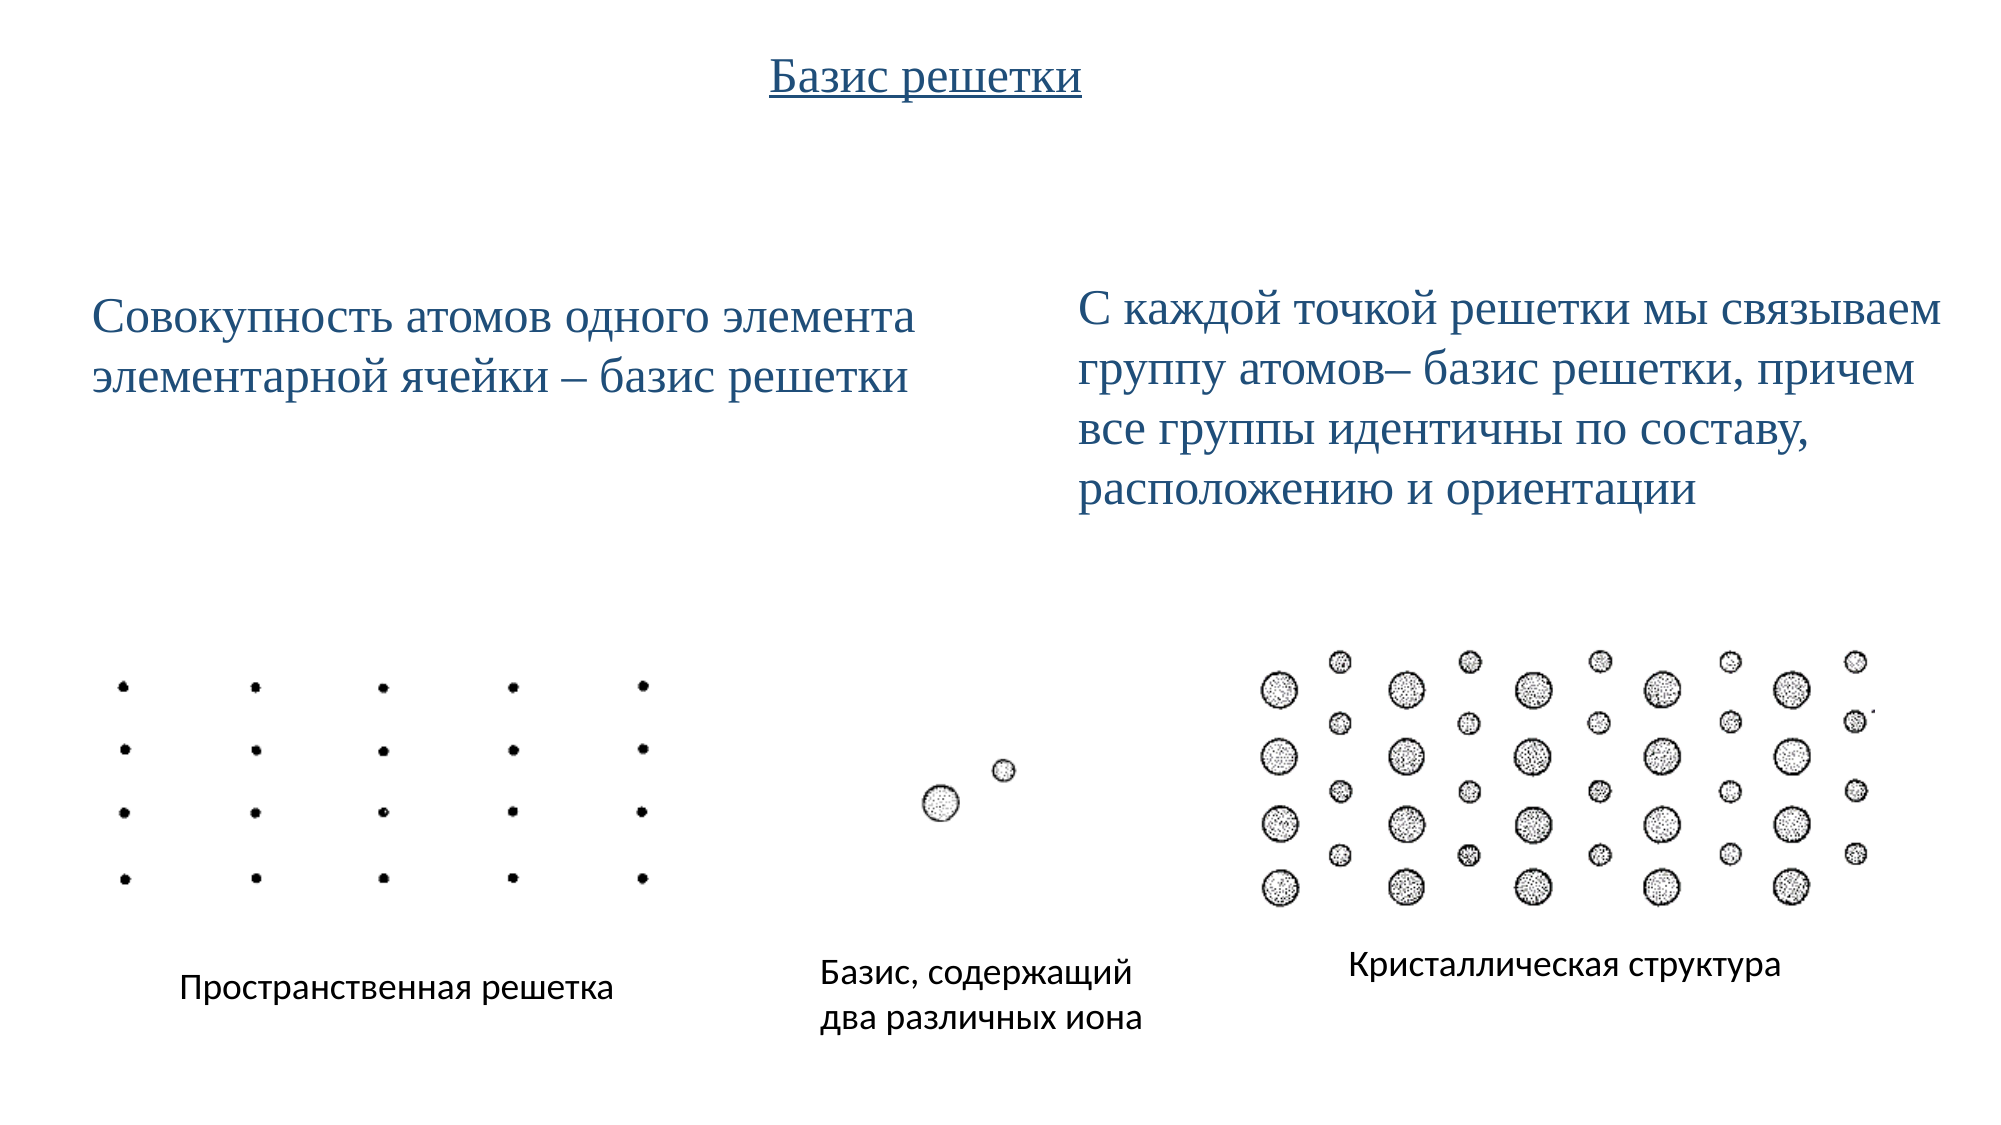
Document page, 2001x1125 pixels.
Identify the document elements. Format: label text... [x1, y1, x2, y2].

picture [1256, 627, 1875, 924]
text_box Пространственная решетка [164, 954, 630, 1015]
text_box Кристаллическая структура [1333, 931, 1798, 992]
picture [77, 656, 685, 916]
text_box Базис, содержащий два различных иона [805, 939, 1159, 1044]
text_box Совокупность атомов одного элемента элементарной ячейки – базис решетки [77, 275, 974, 411]
text_box Базис решетки [754, 34, 1098, 110]
text_box С каждой точкой решетки мы связываем группу атомов– базис решетки, причем все группы идентичны по составу, расположению и ориентации [1063, 266, 1960, 522]
picture [878, 728, 1064, 844]
